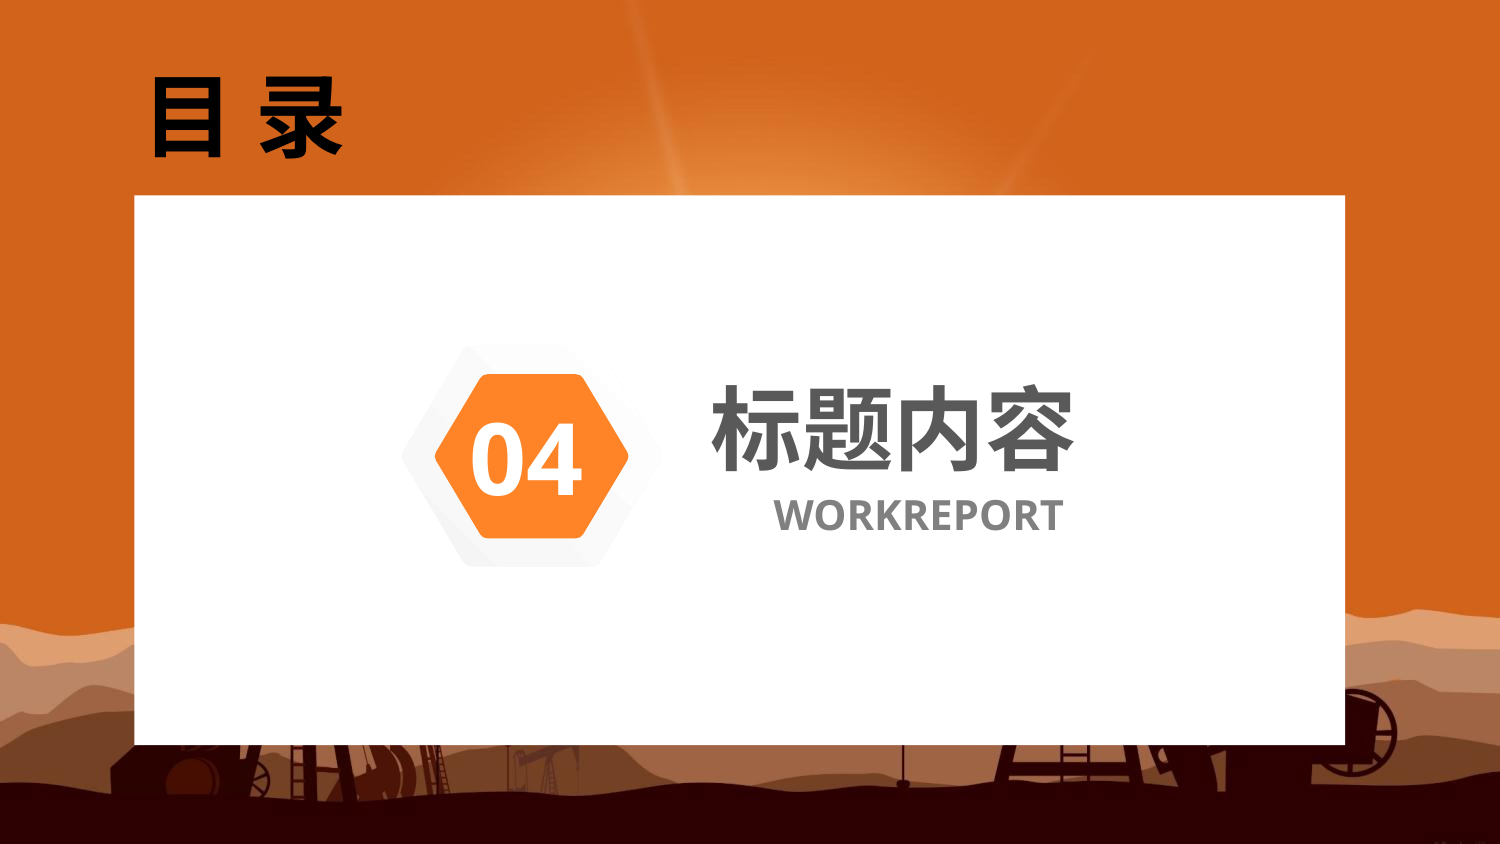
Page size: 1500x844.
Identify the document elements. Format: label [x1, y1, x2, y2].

text_box [695, 365, 1132, 548]
picture [0, 0, 1500, 844]
text_box [400, 344, 664, 568]
